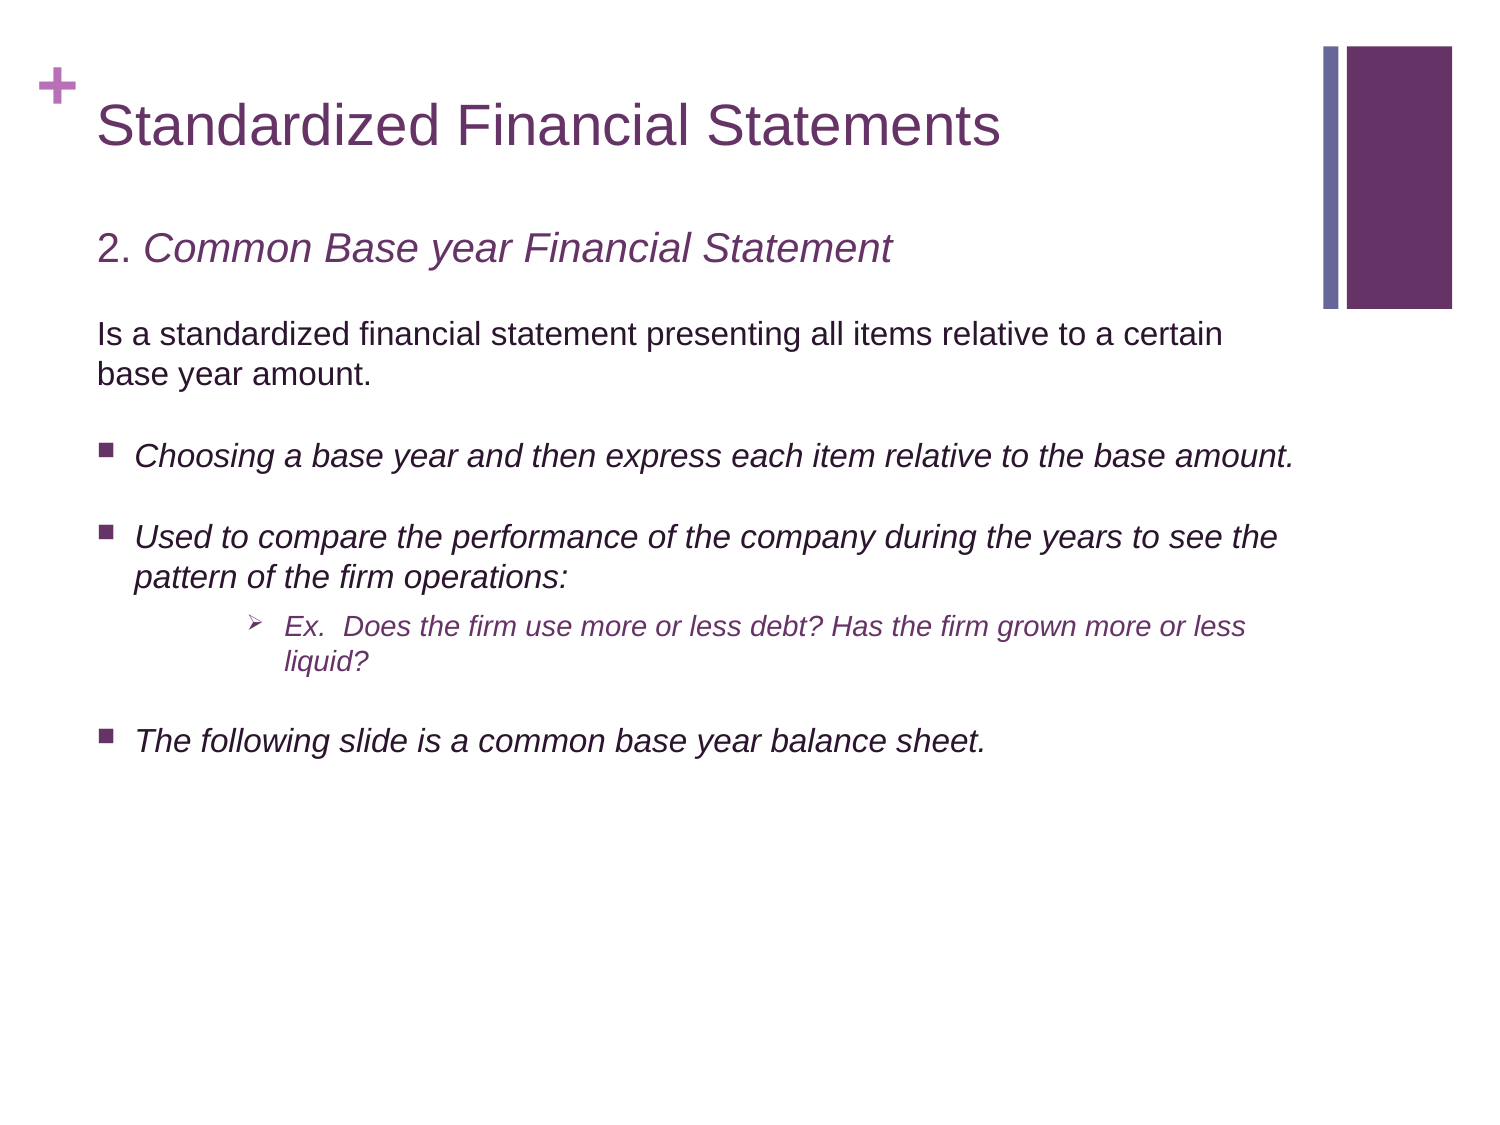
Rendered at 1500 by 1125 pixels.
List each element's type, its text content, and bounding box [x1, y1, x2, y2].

list 2. Common Base year Financial Statement Is a standardized financial statement presenting all items relative to a certain base year amount. Choosing a base year and then express each item relative to the base amount. Used to compare the performance of the company during the years to see the pattern of the firm operations: Ex. Does the firm use more or less debt? Has the firm grown more or less liquid? The following slide is a common base year balance sheet. [81, 213, 1322, 1005]
title Standardized Financial Statements [81, 79, 1322, 195]
